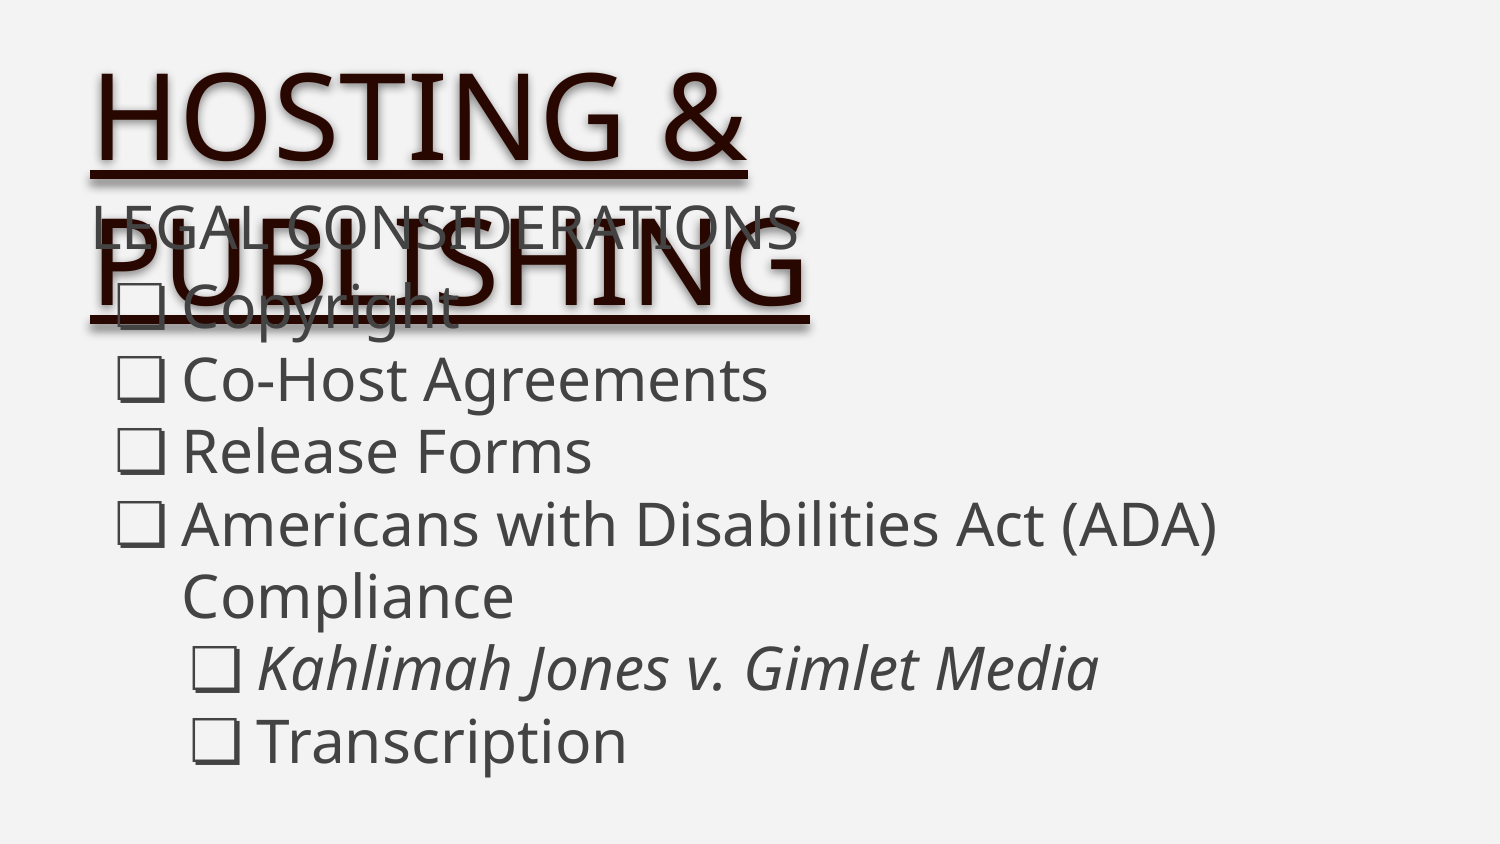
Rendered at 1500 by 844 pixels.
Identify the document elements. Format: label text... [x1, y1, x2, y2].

text_box LEGAL CONSIDERATIONS [75, 174, 1425, 247]
text_box Copyright Co-Host Agreements Release Forms Americans with Disabilities Act (ADA) Compliance Kahlimah Jones v. Gimlet Media Transcription [91, 253, 1425, 844]
text_box HOSTING & PUBLISHING [75, 24, 1425, 174]
